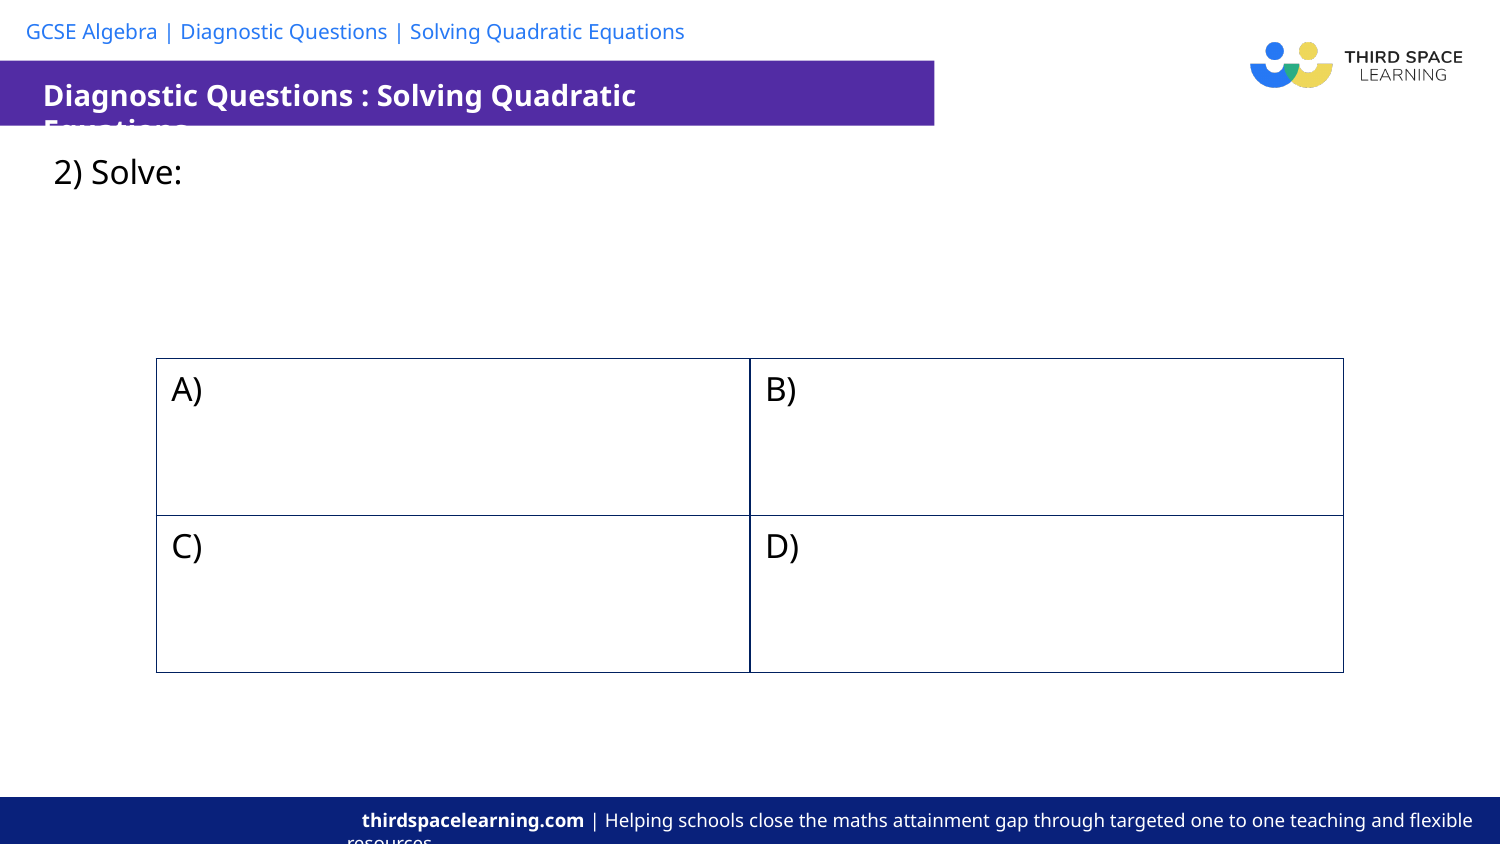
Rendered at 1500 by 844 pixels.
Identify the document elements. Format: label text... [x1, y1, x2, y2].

text_box Diagnostic Questions : Solving Quadratic Equations [27, 61, 778, 141]
picture [1250, 33, 1465, 99]
